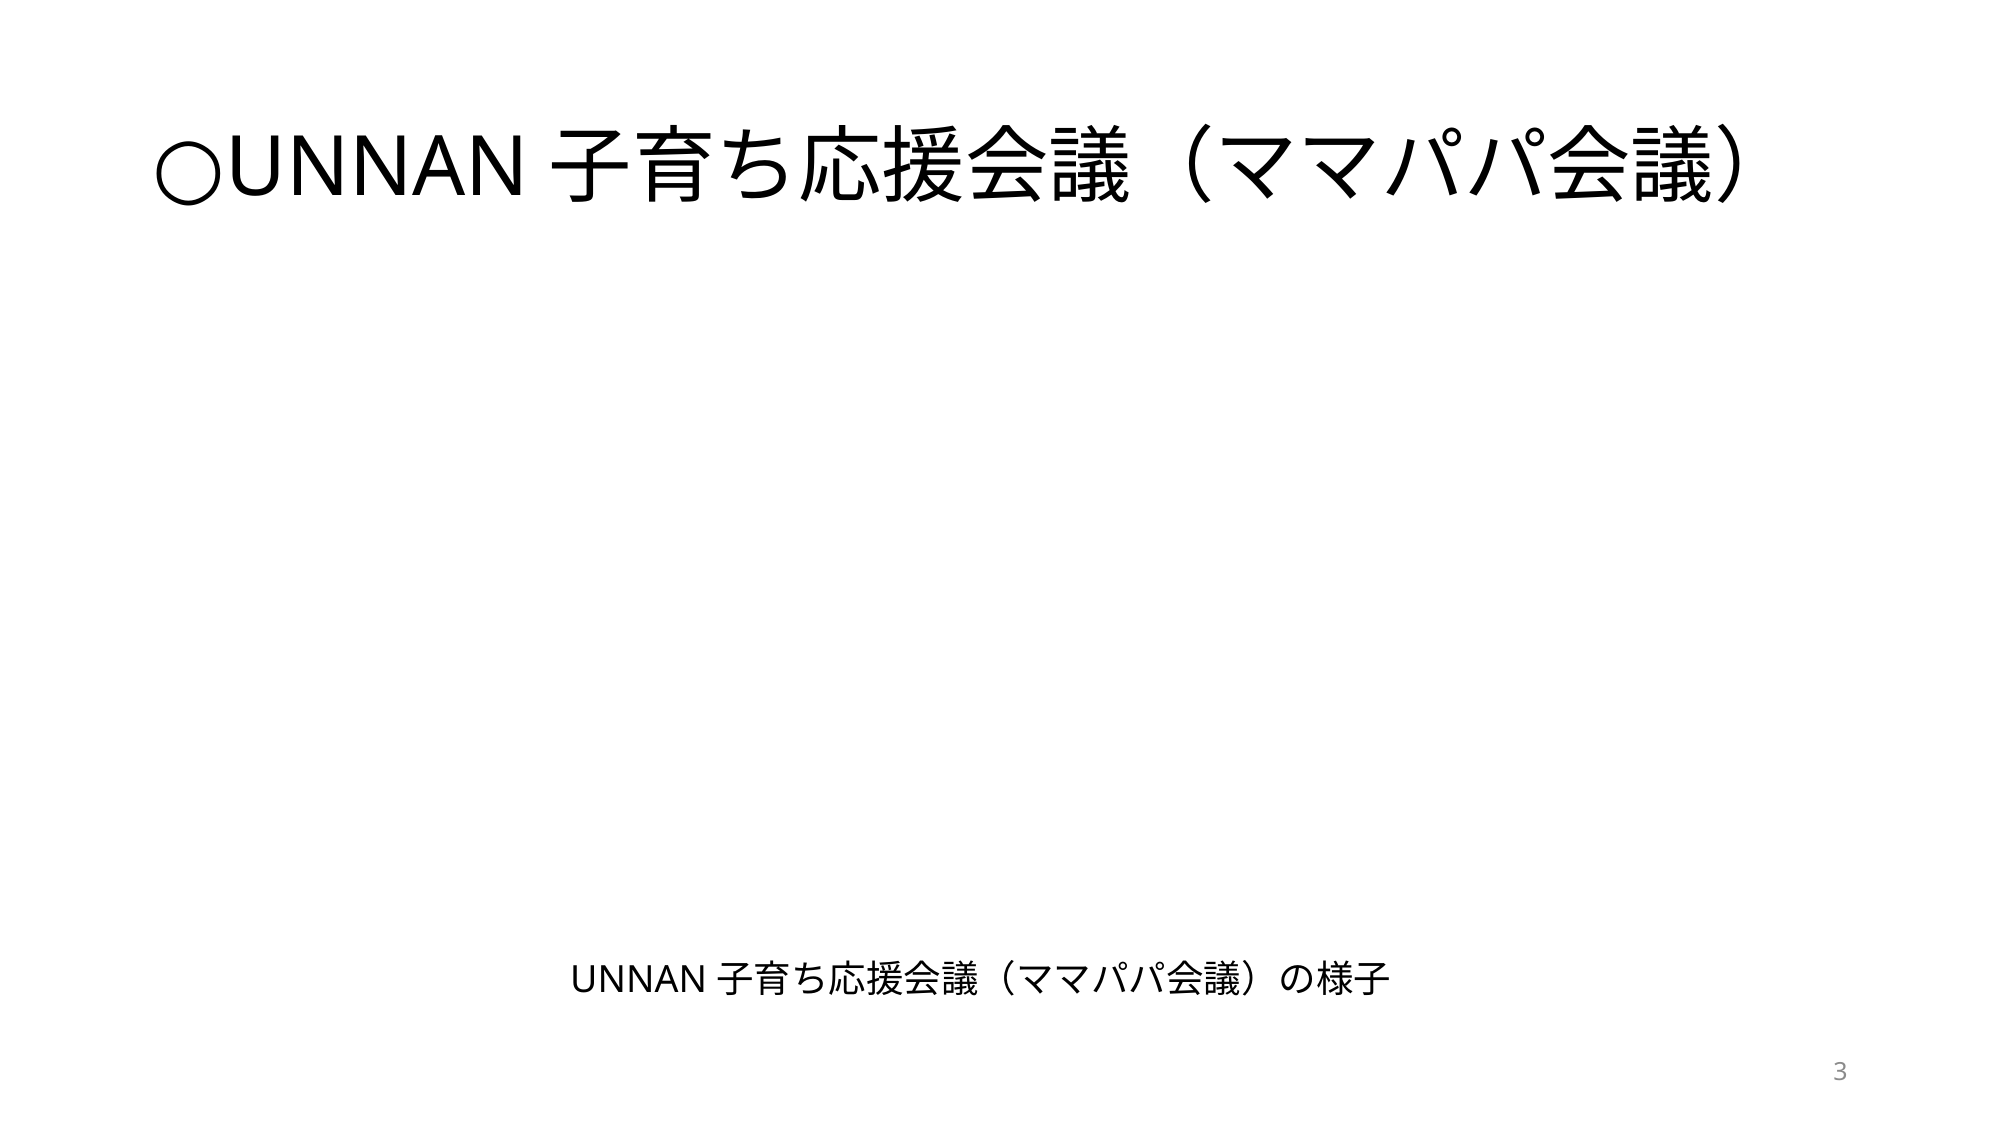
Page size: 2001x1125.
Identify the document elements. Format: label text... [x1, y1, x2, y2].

text_box UNNAN子育ち応援会議（ママパパ会議）の様子 [555, 948, 1445, 1008]
title ○UNNAN子育ち応援会議（ママパパ会議） [137, 59, 1863, 278]
slide_number 3 [1412, 1042, 1863, 1103]
